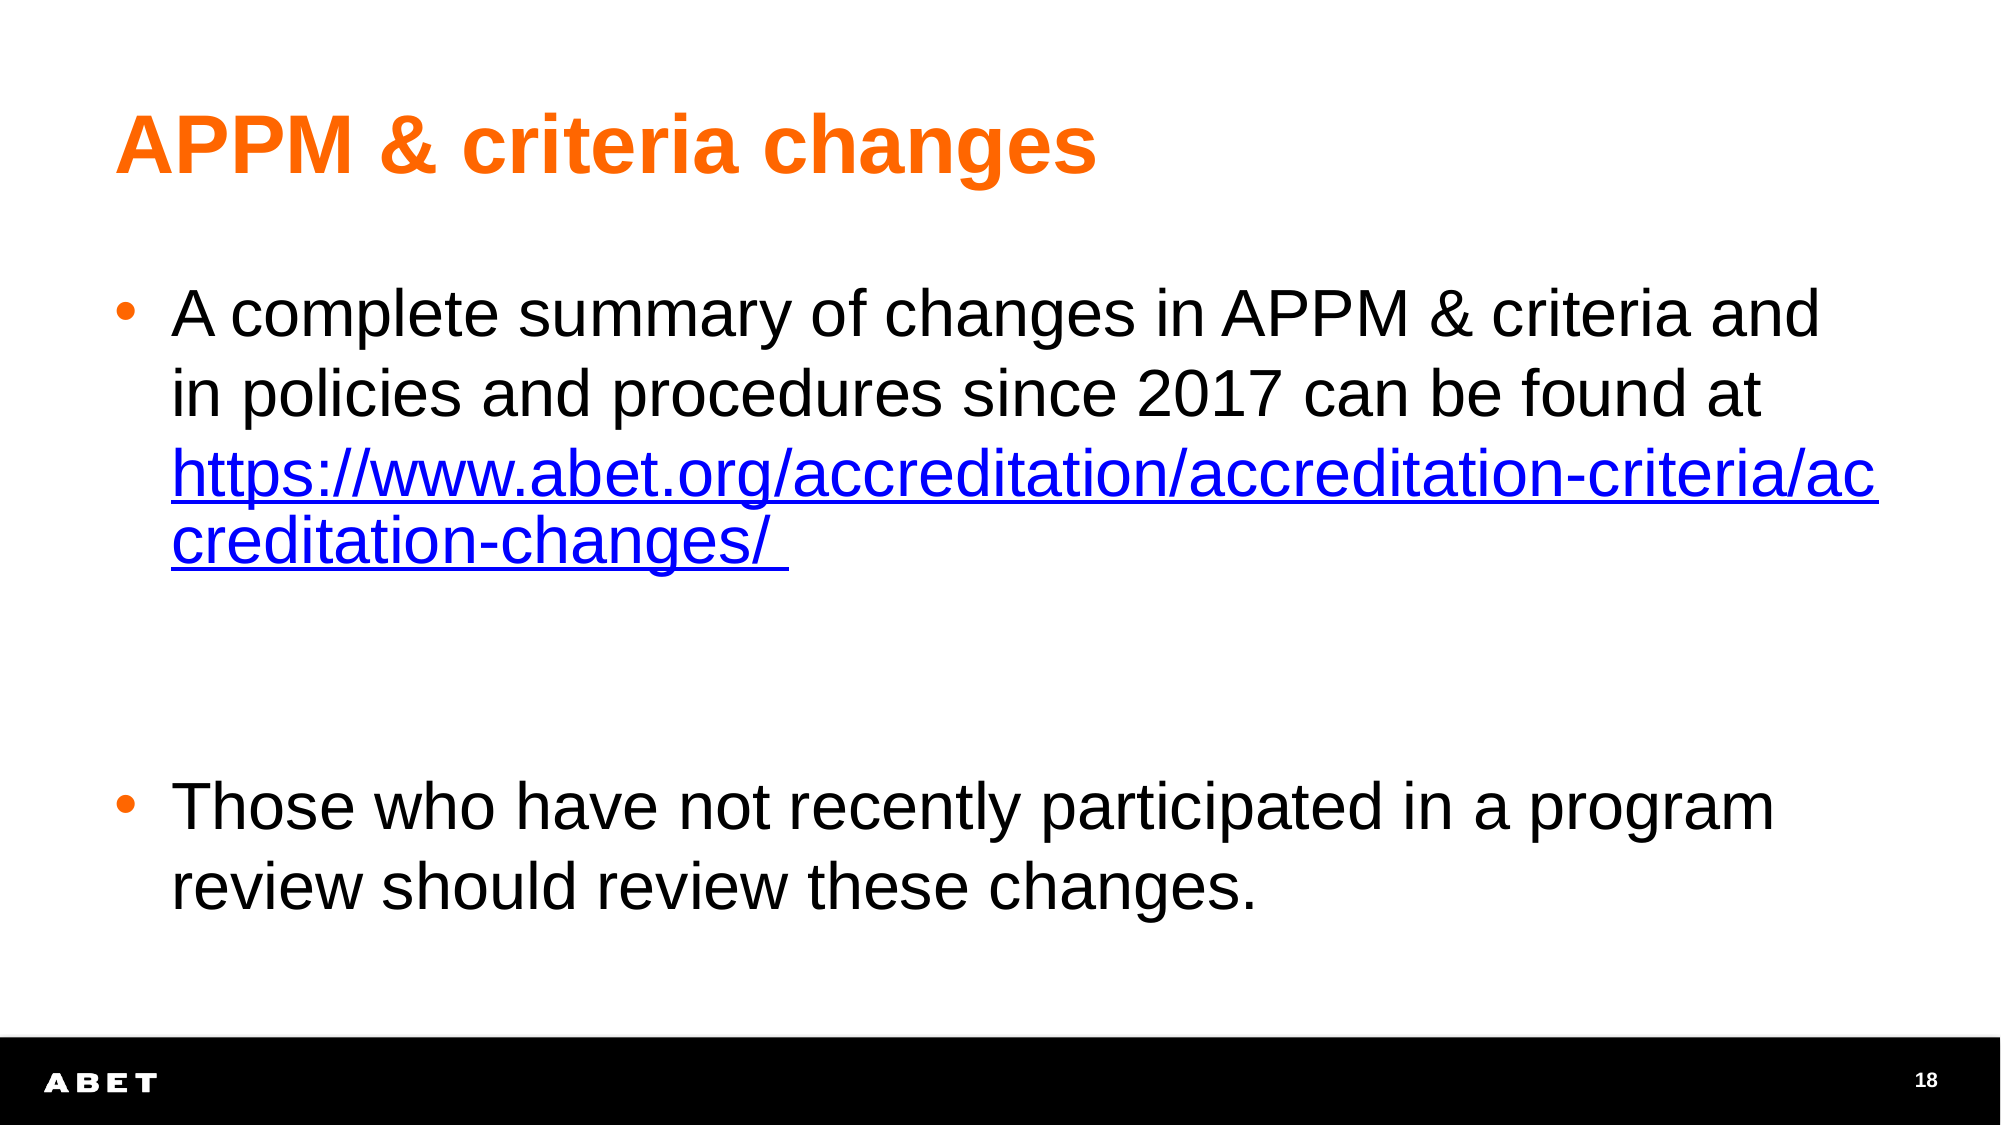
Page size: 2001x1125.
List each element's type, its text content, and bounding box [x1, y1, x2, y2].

list A complete summary of changes in APPM & criteria and in policies and procedures since 2017 can be found at https://www.abet.org/accreditation/accreditation-criteria/accreditation-changes/ Those who have not recently participated in a program review should review these changes. [99, 262, 1900, 975]
title APPM & criteria changes [99, 82, 1900, 213]
picture [16, 1052, 184, 1113]
